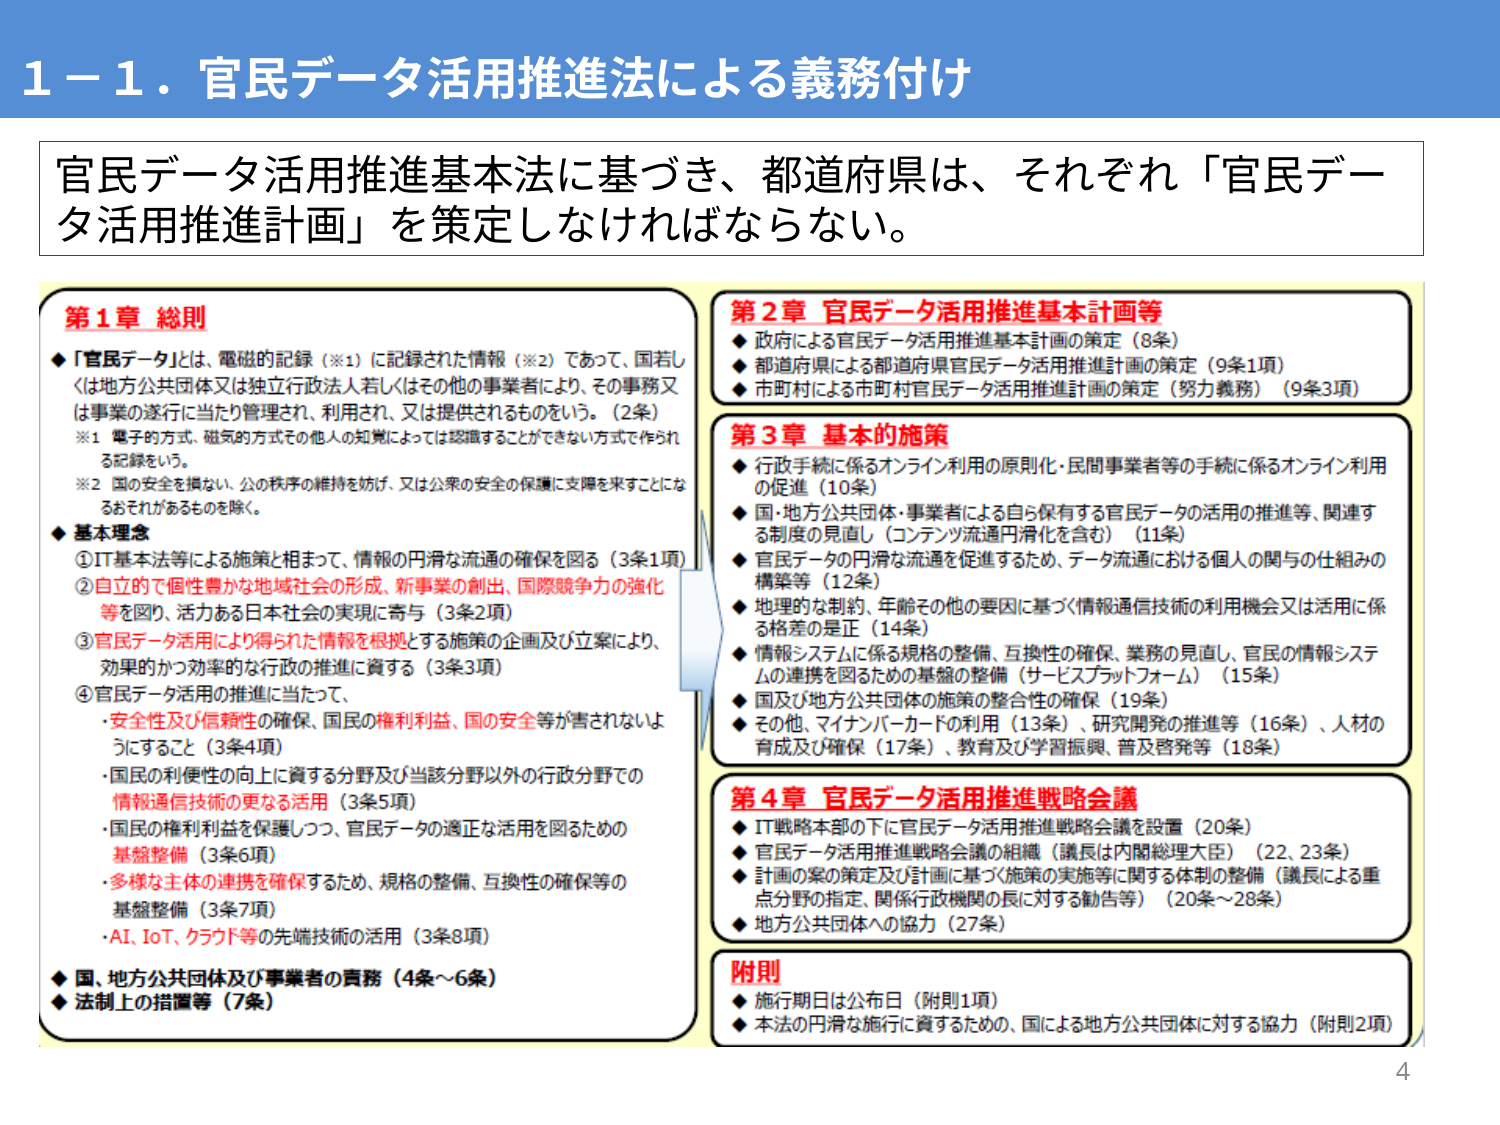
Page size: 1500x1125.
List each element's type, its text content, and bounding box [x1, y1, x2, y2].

text_box 官民データ活用推進基本法に基づき、都道府県は、それぞれ「官民データ活用推進計画」を策定しなければならない。 [39, 141, 1424, 256]
slide_number 4 [1074, 1054, 1425, 1103]
picture [0, 0, 1500, 118]
title １－１．官民データ活用推進法による義務付け [0, 42, 1361, 135]
picture [39, 282, 1426, 1048]
